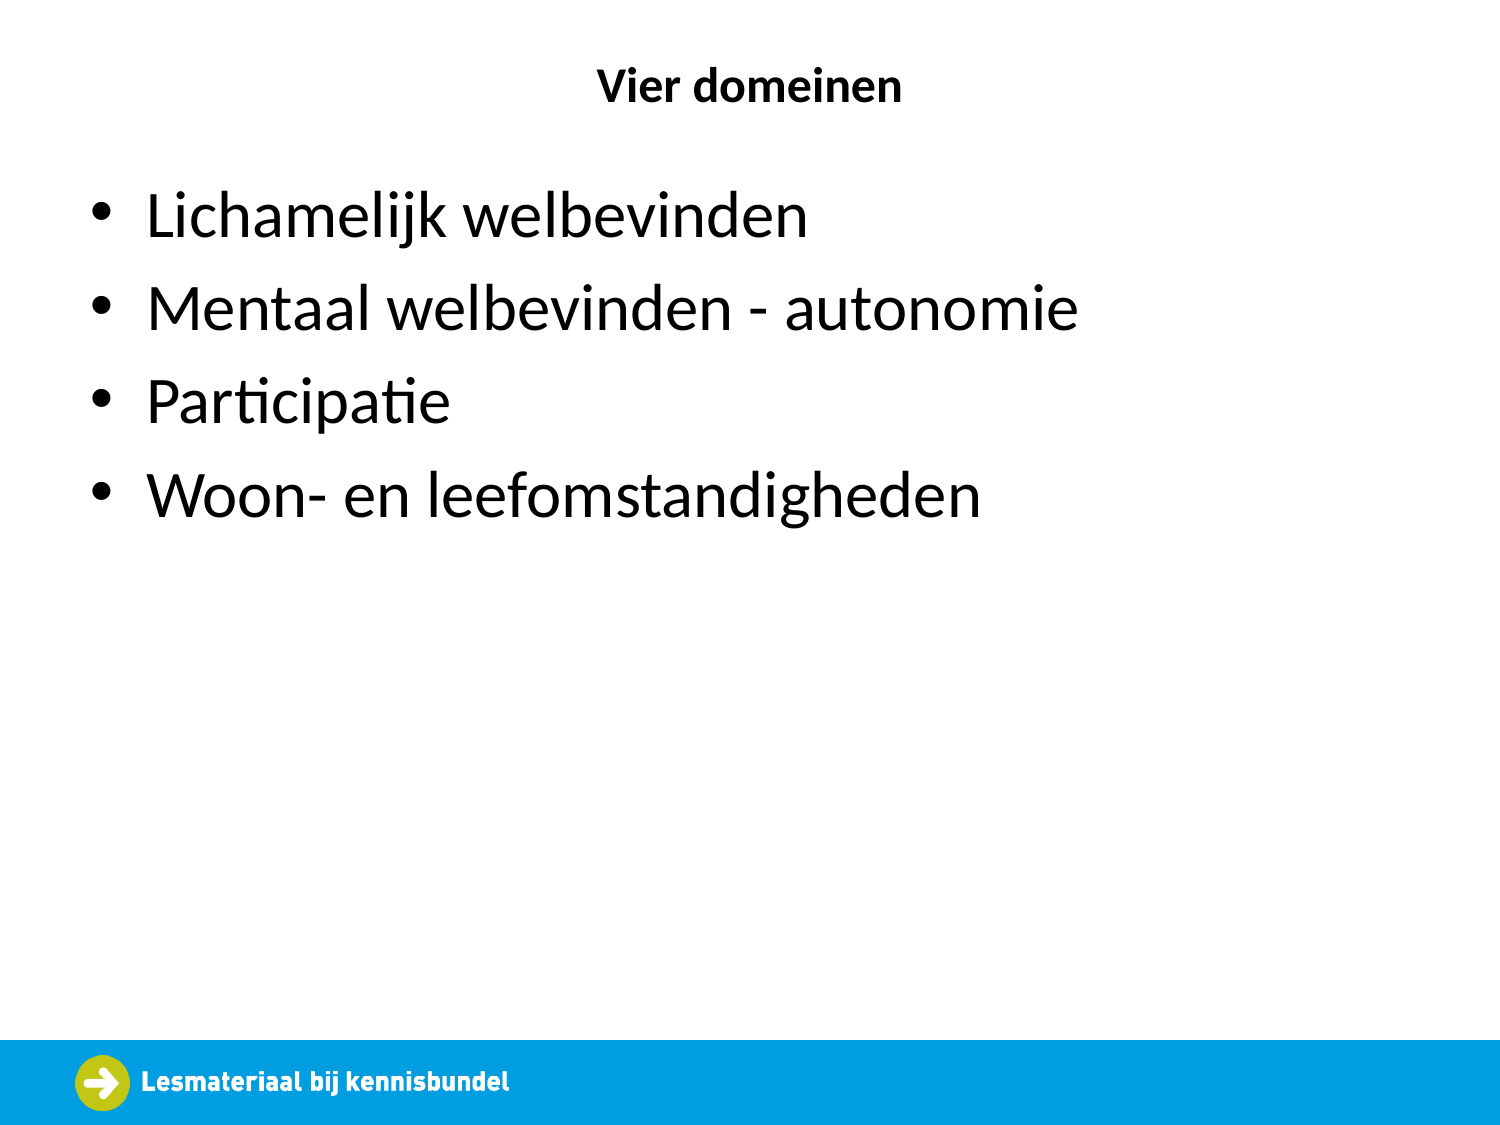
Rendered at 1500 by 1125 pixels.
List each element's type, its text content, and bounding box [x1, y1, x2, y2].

picture [247, 1076, 256, 1090]
picture [473, 1072, 484, 1090]
picture [267, 1076, 277, 1090]
picture [361, 1076, 373, 1090]
picture [392, 1076, 403, 1090]
picture [76, 1056, 129, 1110]
picture [458, 1076, 470, 1090]
picture [347, 1072, 358, 1090]
picture [157, 1076, 169, 1091]
picture [377, 1076, 388, 1090]
title Vier domeinen [75, 45, 1425, 134]
list Lichamelijk welbevinden Mentaal welbevinden - autonomie Participatie Woon- en leefomstandigheden [75, 163, 1425, 975]
picture [326, 1077, 330, 1090]
picture [281, 1076, 291, 1090]
picture [232, 1076, 244, 1091]
picture [331, 1077, 337, 1095]
picture [415, 1076, 425, 1090]
picture [407, 1077, 411, 1090]
picture [312, 1072, 323, 1090]
picture [296, 1072, 301, 1090]
picture [488, 1076, 500, 1090]
picture [143, 1072, 154, 1090]
picture [222, 1073, 229, 1090]
picture [186, 1076, 205, 1090]
picture [428, 1072, 439, 1090]
picture [443, 1076, 454, 1090]
picture [503, 1072, 508, 1090]
picture [172, 1076, 182, 1091]
picture [208, 1076, 219, 1090]
